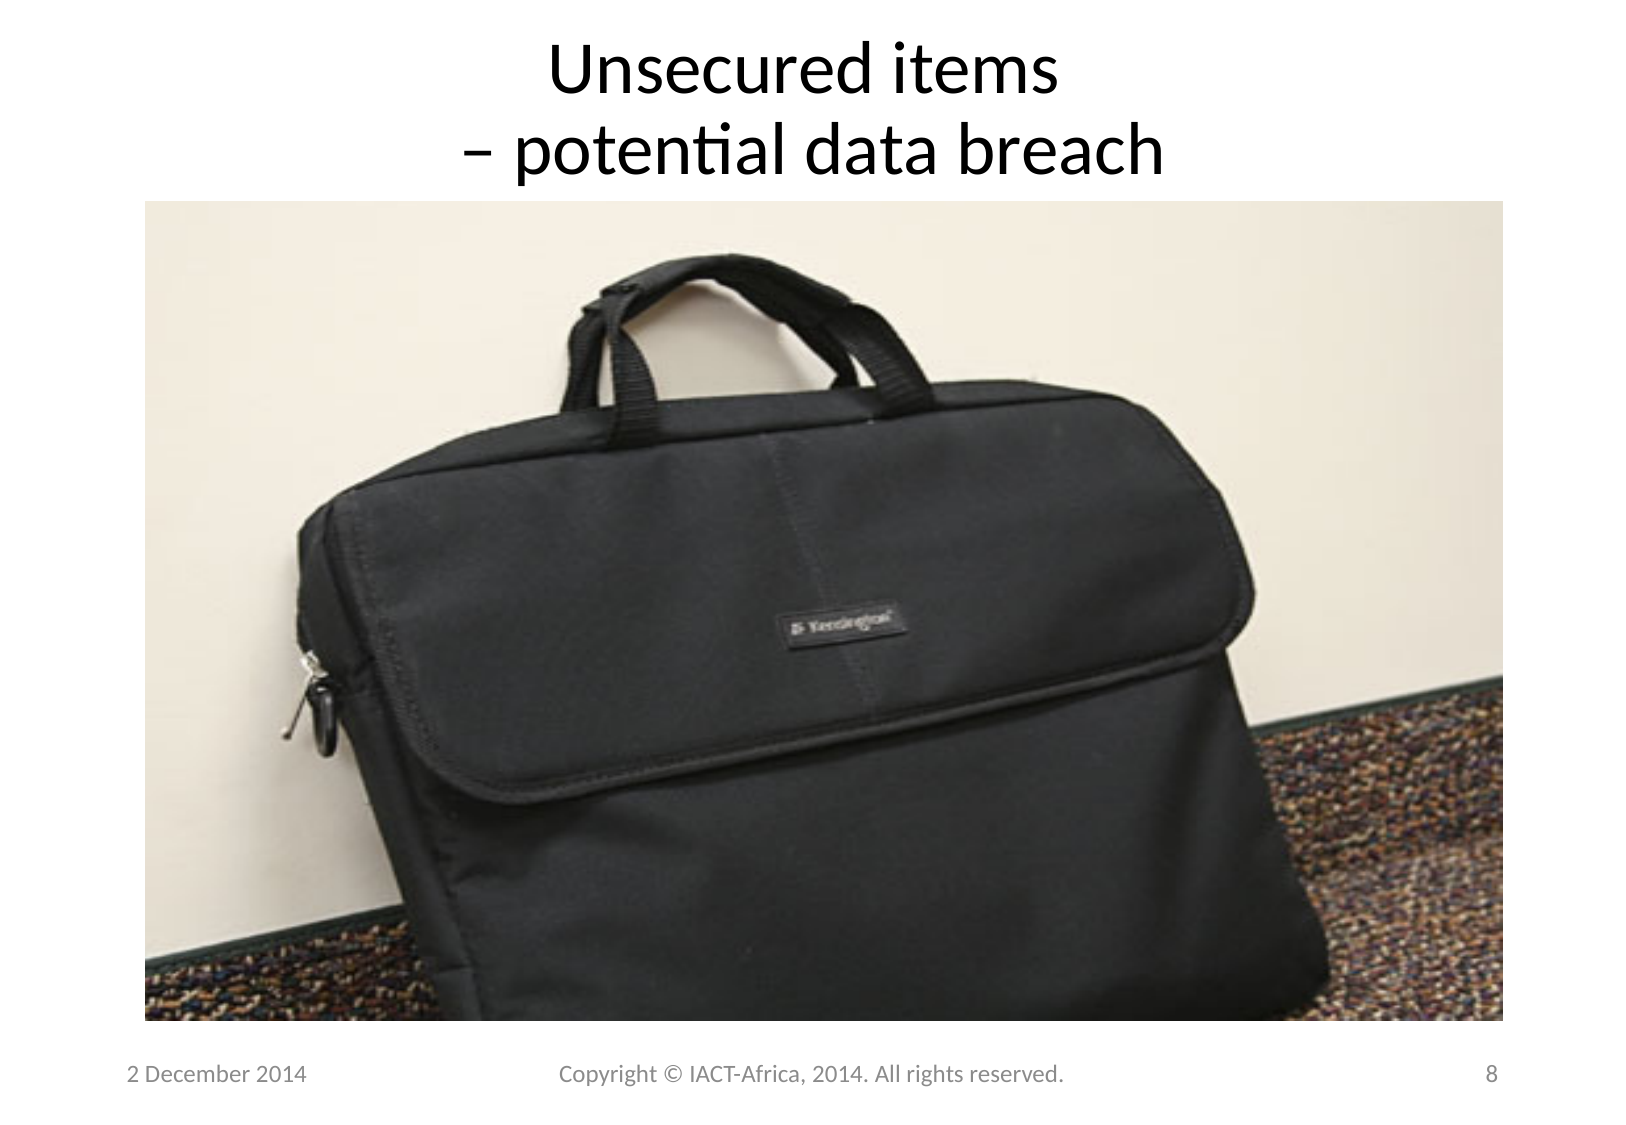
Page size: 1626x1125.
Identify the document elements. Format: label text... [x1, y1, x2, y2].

slide_number 8 [1147, 1042, 1514, 1103]
picture [145, 201, 1503, 1021]
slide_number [111, 1042, 478, 1103]
footer Copyright © IACT-Africa, 2014. All rights reserved. [538, 1042, 1087, 1103]
title Unsecured items – potential data breach [111, 0, 1514, 219]
